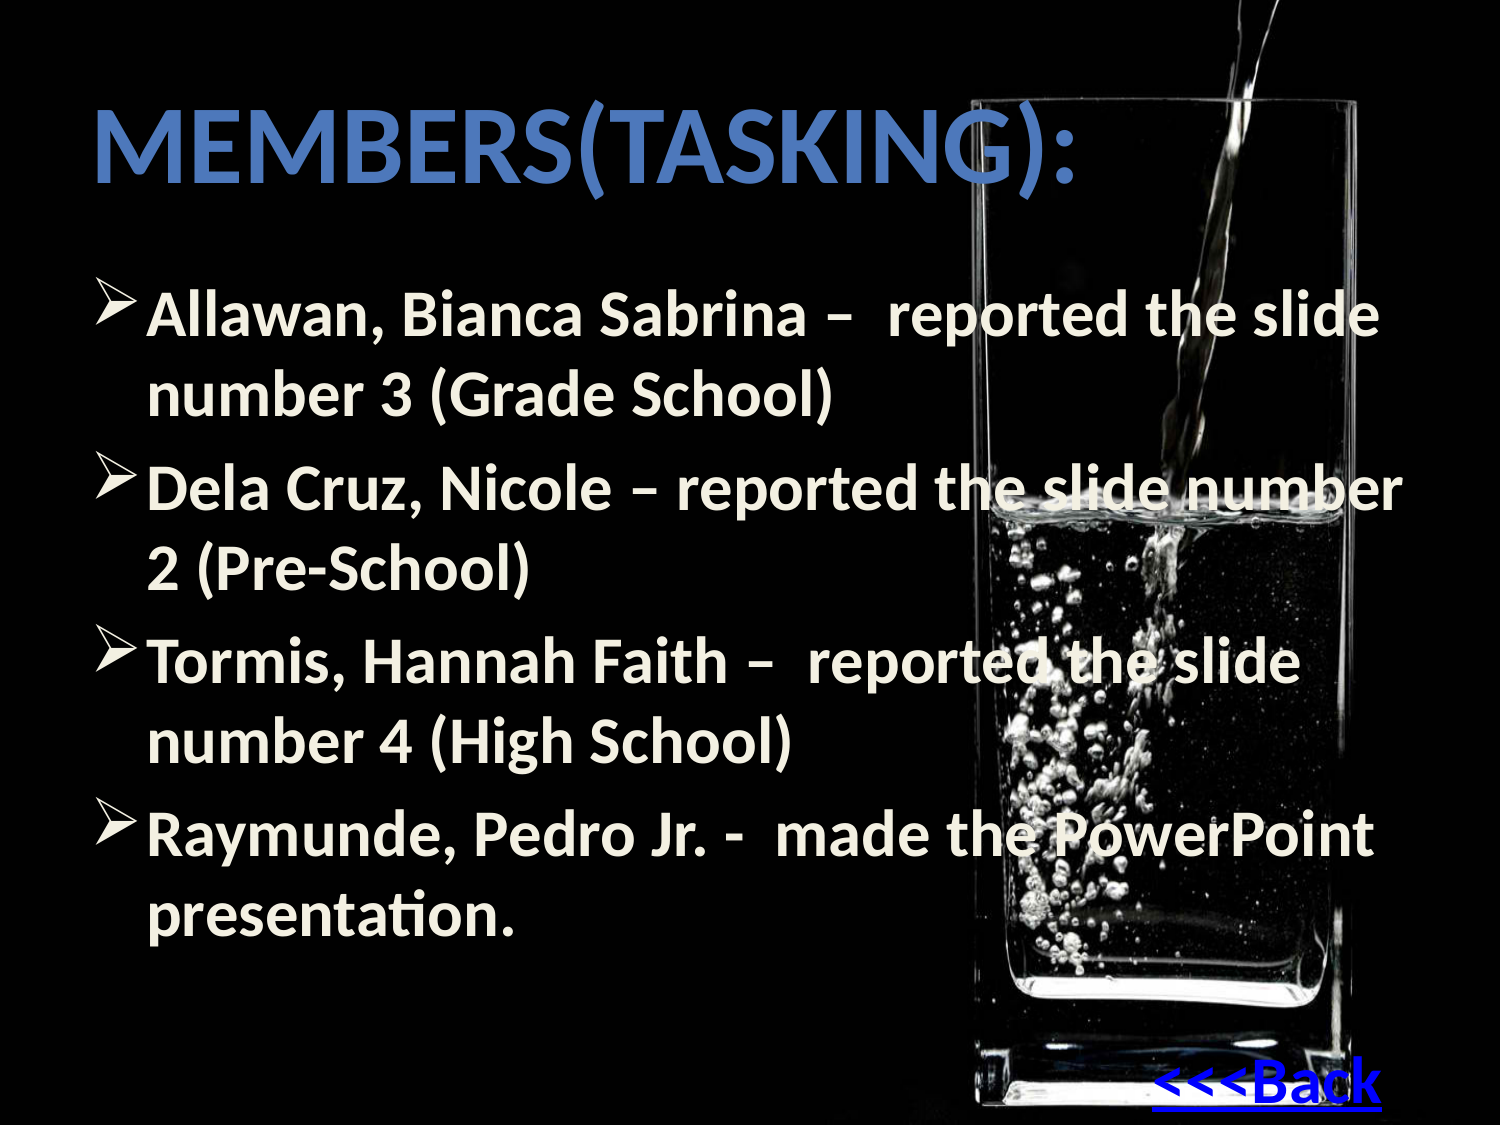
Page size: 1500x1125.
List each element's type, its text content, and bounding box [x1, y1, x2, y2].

picture [0, 0, 1500, 1125]
list Allawan, Bianca Sabrina – reported the slide number 3 (Grade School) Dela Cruz, Nicole – reported the slide number 2 (Pre-School) Tormis, Hannah Faith – reported the slide number 4 (High School) Raymunde, Pedro Jr. - made the PowerPoint presentation. [75, 262, 1425, 1005]
title Members(Tasking): [75, 45, 1425, 233]
text_box <<<Back [1137, 1029, 1500, 1124]
